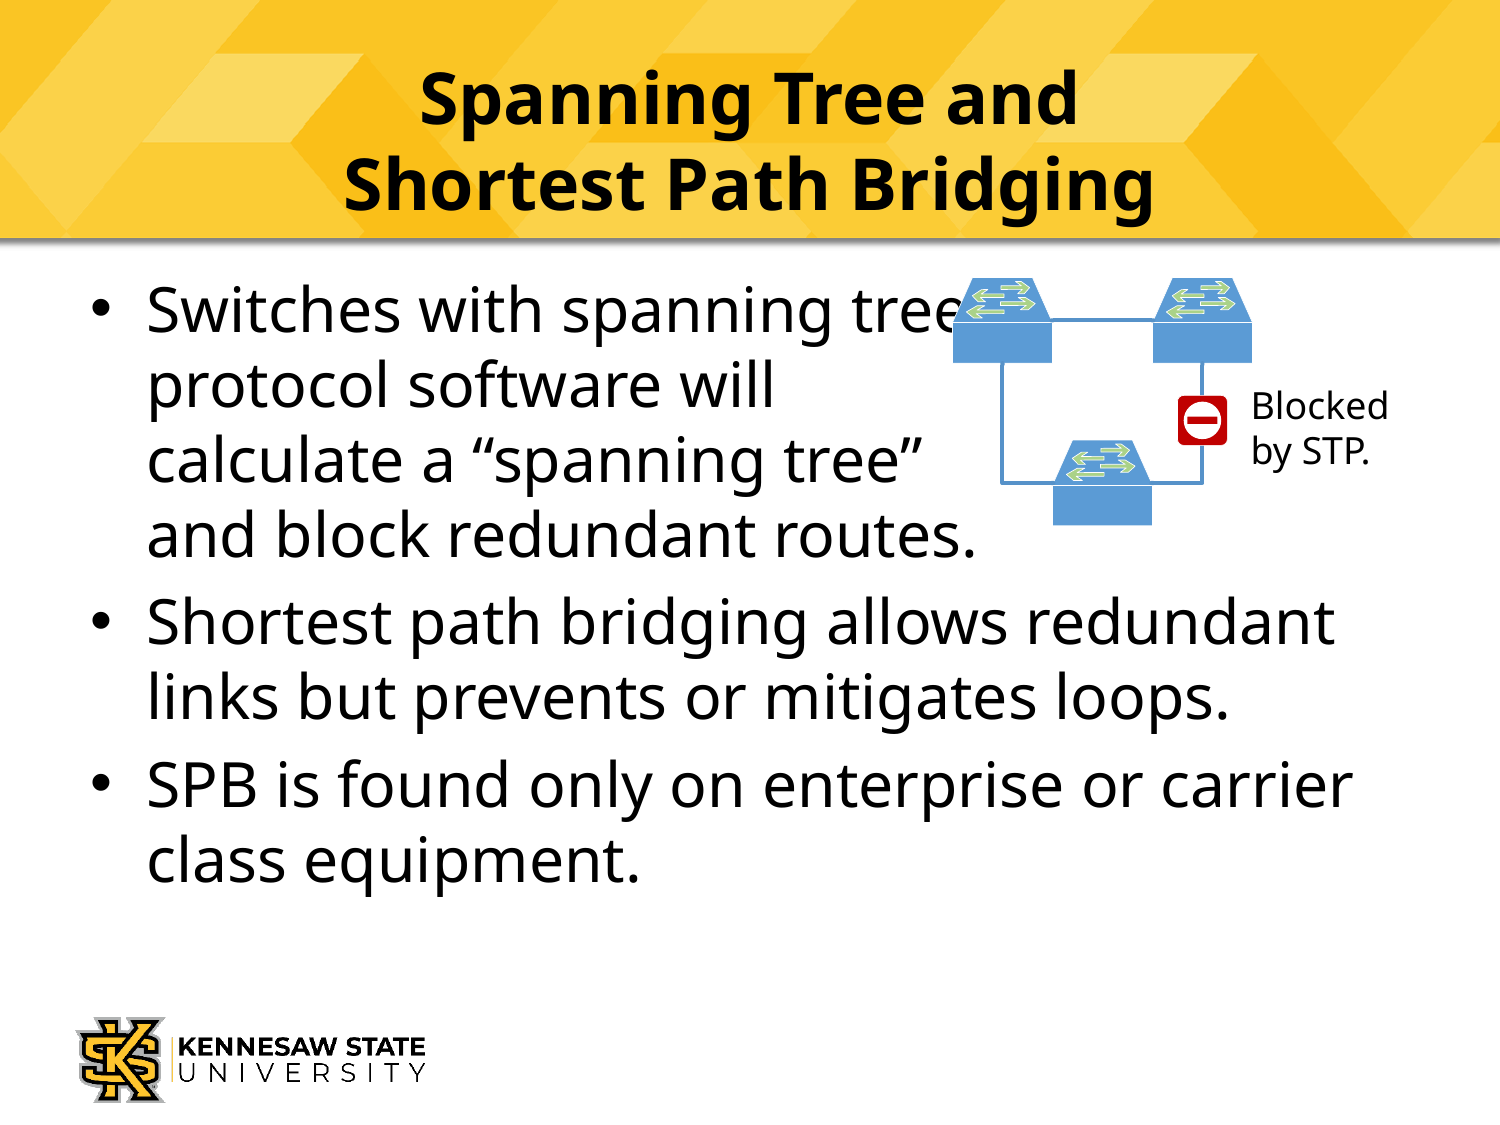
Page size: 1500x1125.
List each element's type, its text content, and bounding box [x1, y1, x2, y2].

list Switches with spanning tree protocol software will calculate a “spanning tree” and block redundant routes. Shortest path bridging allows redundant links but prevents or mitigates loops. SPB is found only on enterprise or carrier class equipment. [75, 262, 1425, 1005]
picture [75, 1017, 425, 1103]
text_box Blocked by STP. [1257, 374, 1425, 480]
picture [0, 0, 1500, 251]
picture [949, 274, 1254, 527]
title Spanning Tree and Shortest Path Bridging [75, 45, 1425, 233]
